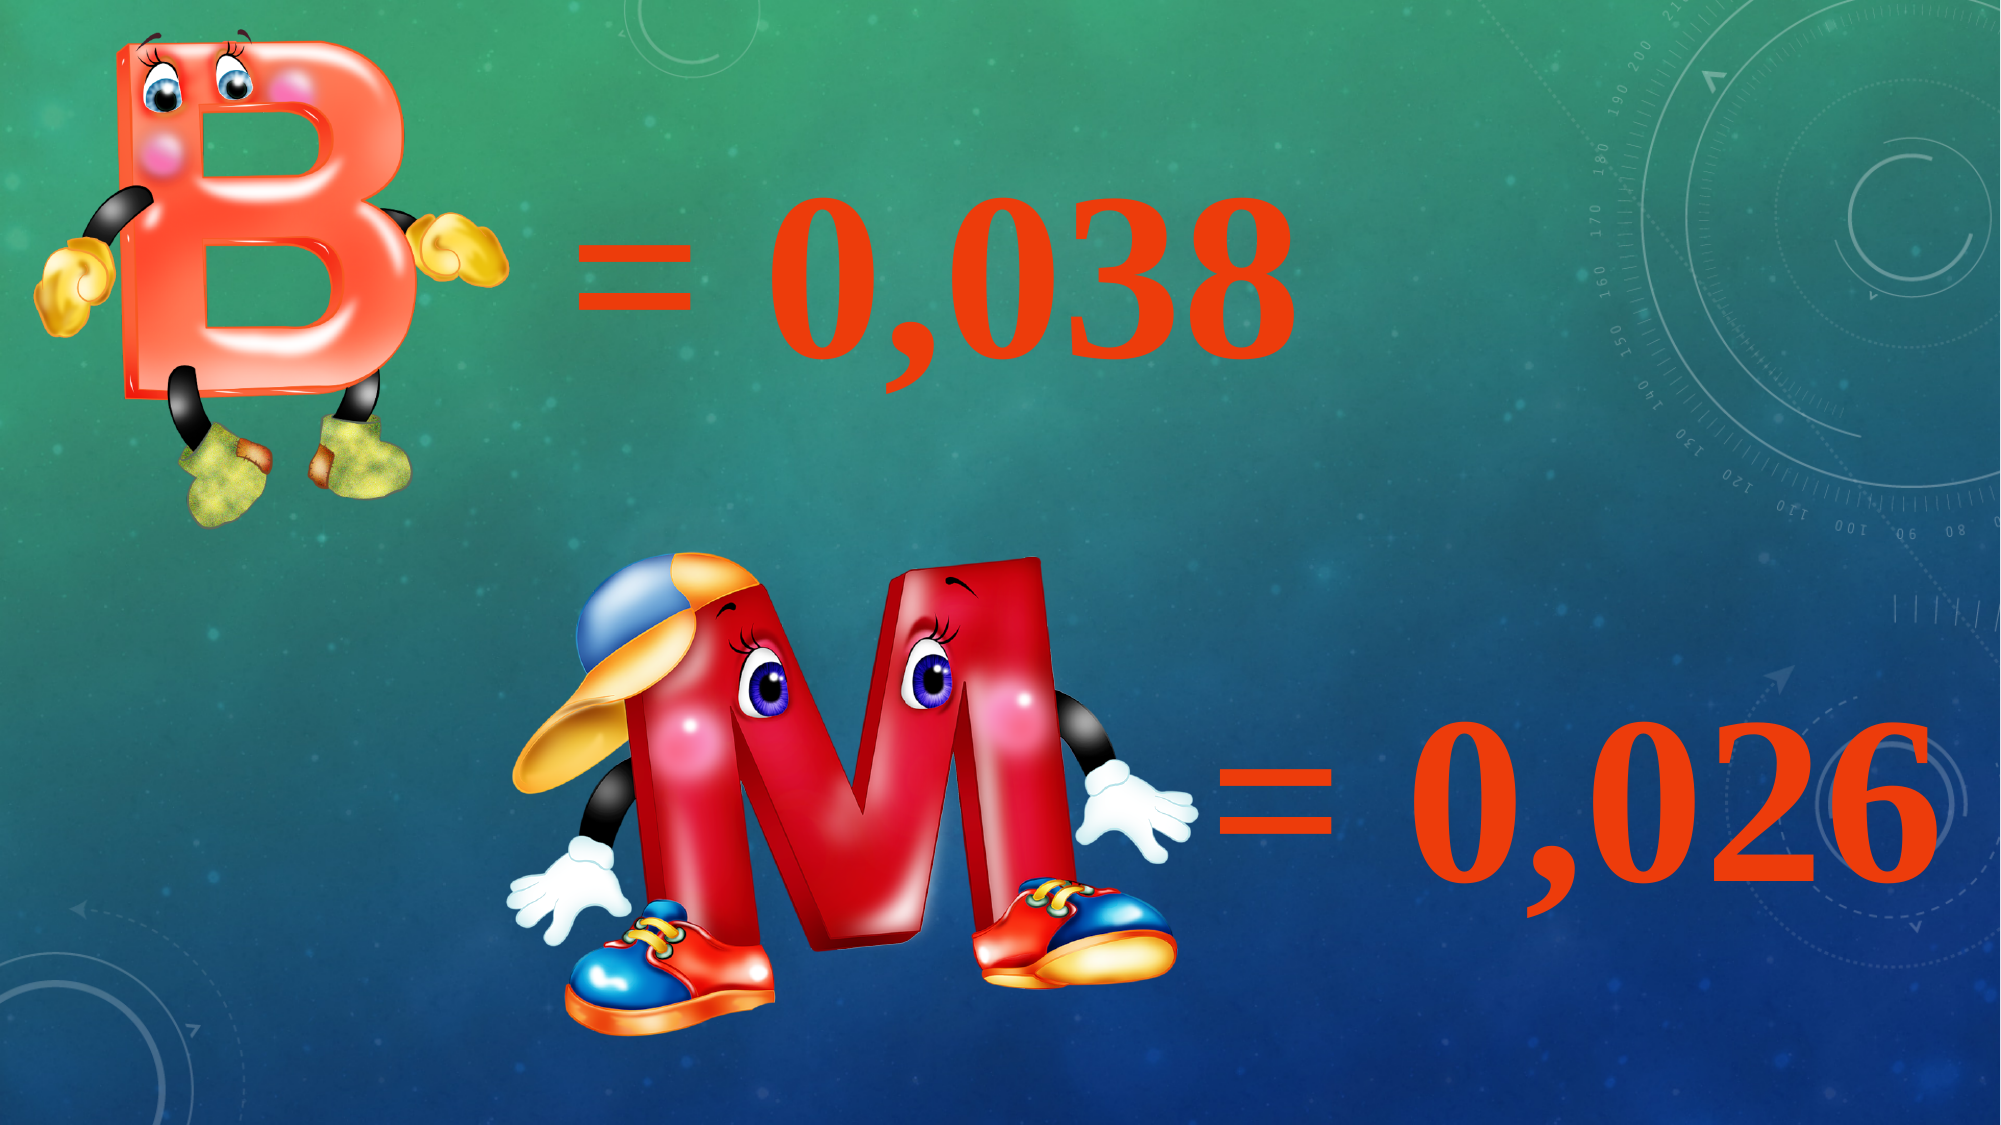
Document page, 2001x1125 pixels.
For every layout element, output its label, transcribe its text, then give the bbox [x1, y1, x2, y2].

text_box = 0,038 [559, 110, 1475, 414]
picture [0, 0, 2001, 1125]
text_box = 0,026 [1225, 634, 2000, 937]
